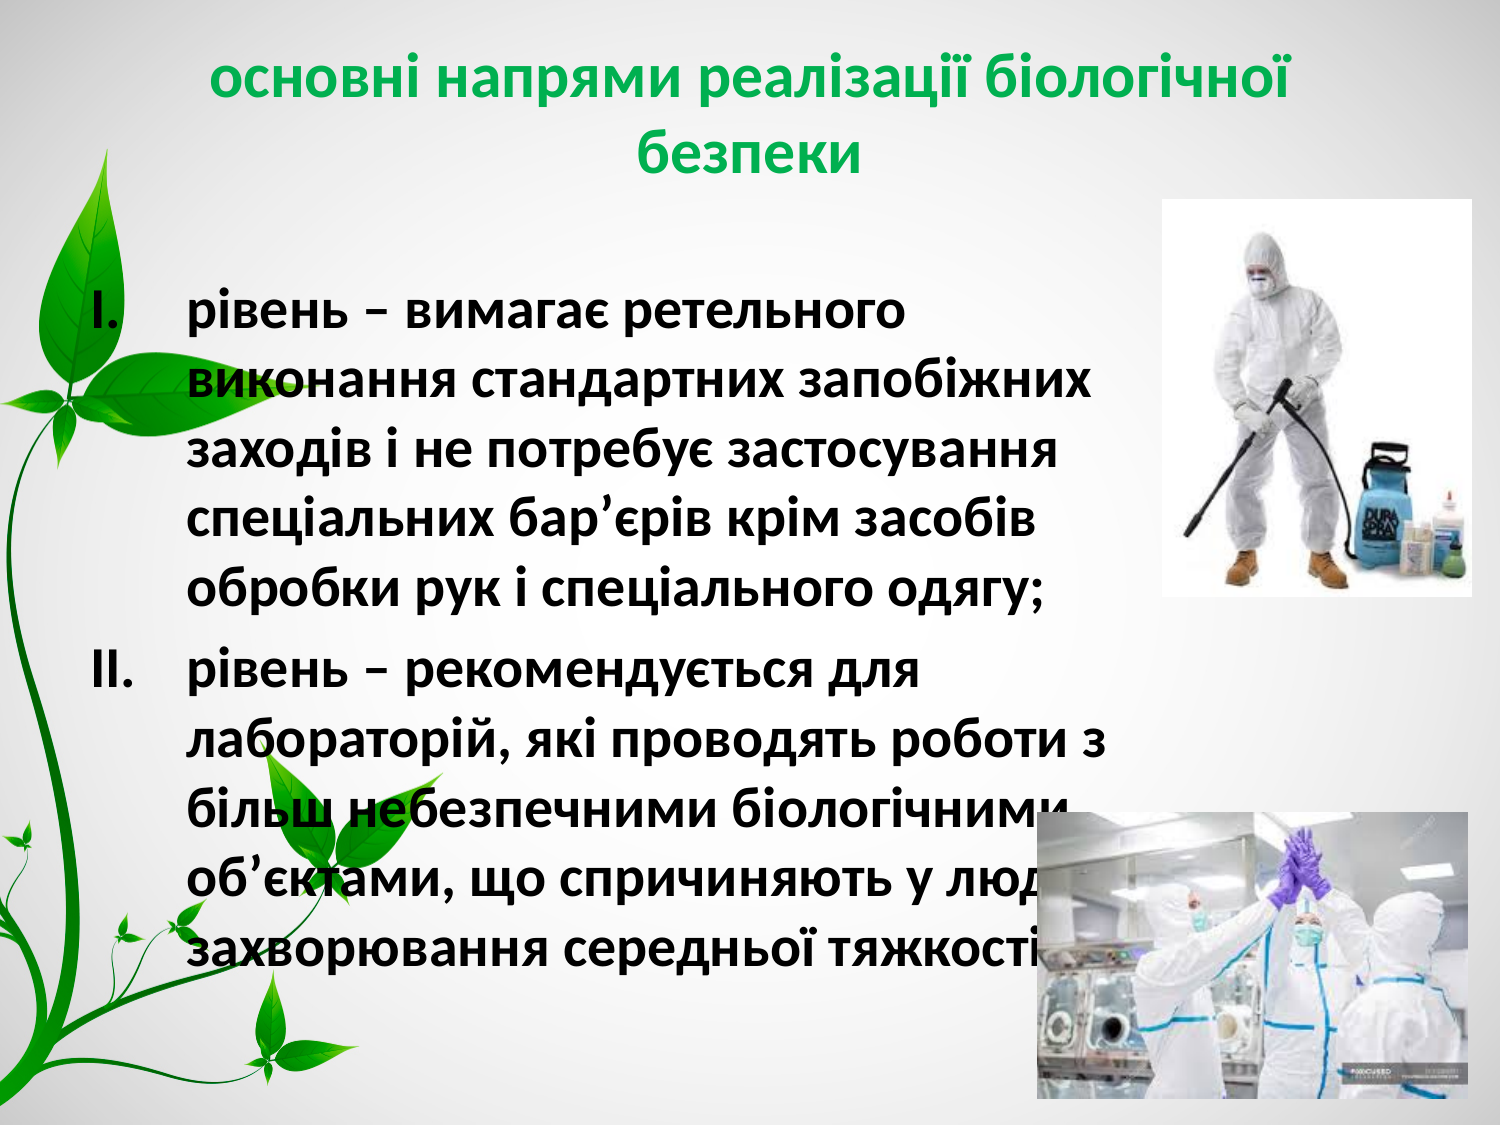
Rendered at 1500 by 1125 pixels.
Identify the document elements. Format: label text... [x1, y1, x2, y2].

picture [0, 0, 1500, 1125]
list рівень – вимагає ретельного виконання стандартних запобіжних заходів і не потребує застосування спеціальних бар’єрів крім засобів обробки рук і спеціального одягу; рівень – рекомендується для лабораторій, які проводять роботи з більш небезпечними біологічними об’єктами, що спричиняють у людини захворювання середньої тяжкості; [75, 262, 1175, 1005]
title основні напрями реалізації біологічної безпеки [75, 24, 1425, 195]
